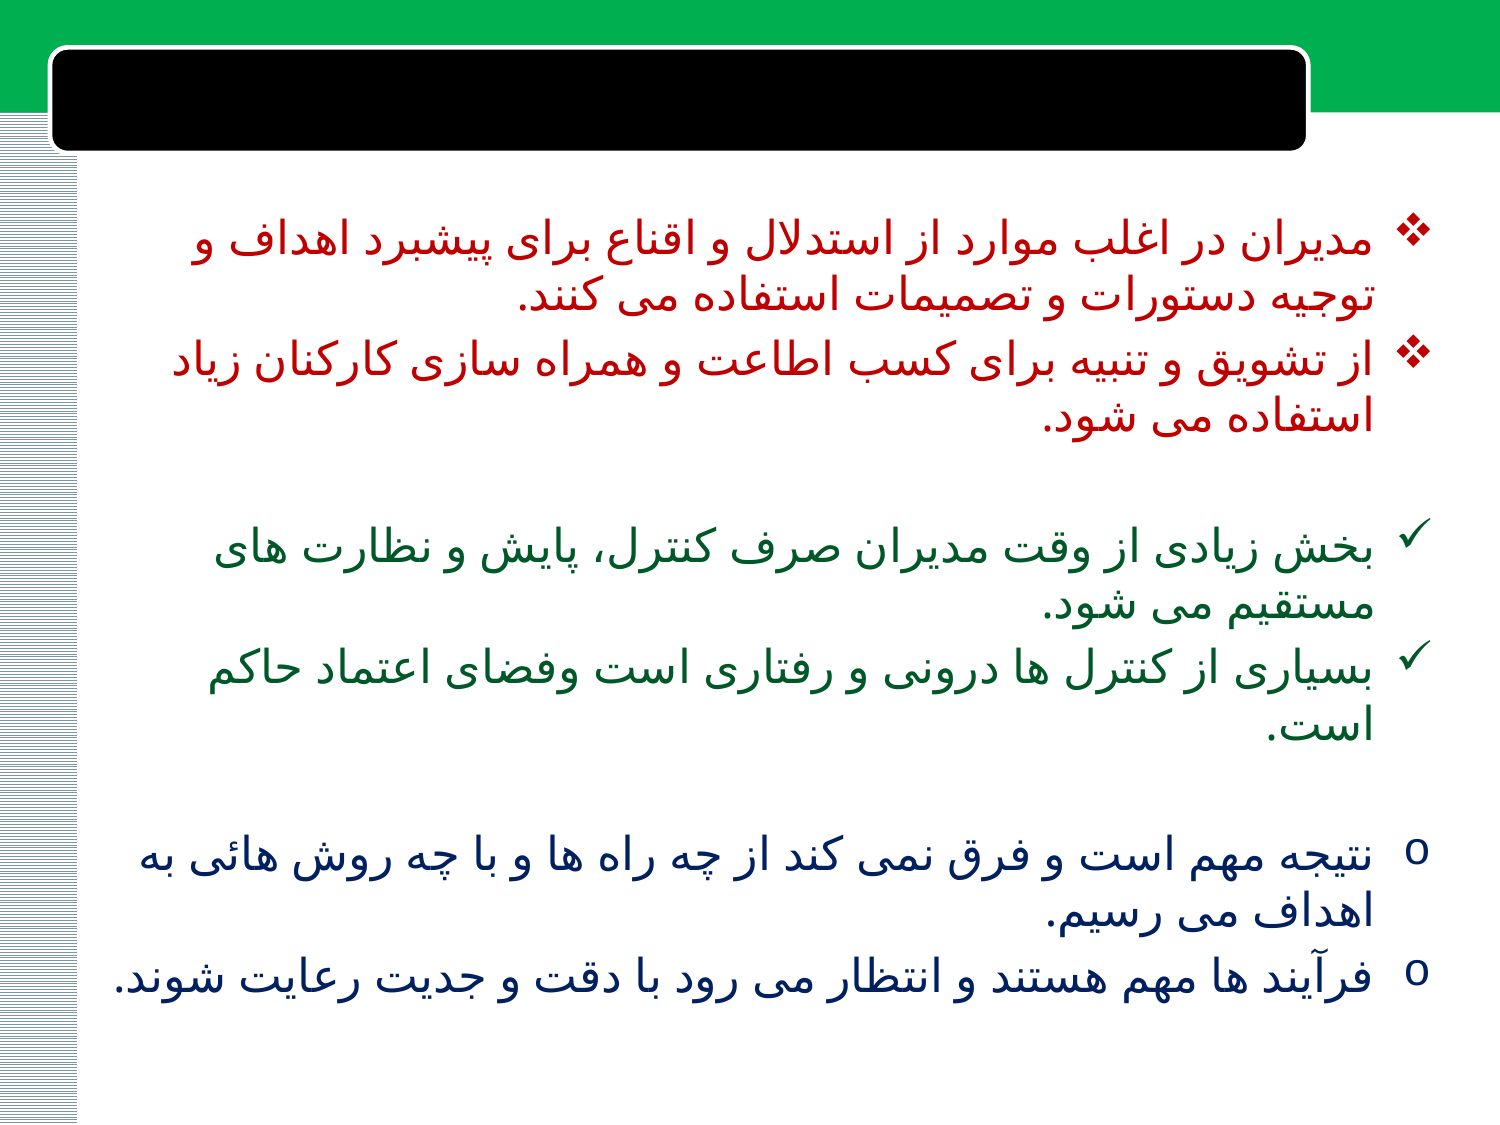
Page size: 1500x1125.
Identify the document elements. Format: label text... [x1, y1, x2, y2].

list مدیران در اغلب موارد از استدلال و اقناع برای پیشبرد اهداف و توجیه دستورات و تصمیمات استفاده می کنند. از تشویق و تنبیه برای کسب اطاعت و همراه سازی کارکنان زیاد استفاده می شود. بخش زیادی از وقت مدیران صرف کنترل، پایش و نظارت های مستقیم می شود. بسیاری از کنترل ها درونی و رفتاری است وفضای اعتماد حاکم است. نتیجه مهم است و فرق نمی کند از چه راه ها و با چه روش هائی به اهداف می رسیم. فرآیند ها مهم هستند و انتظار می رود با دقت و جدیت رعایت شوند. [87, 200, 1438, 1061]
